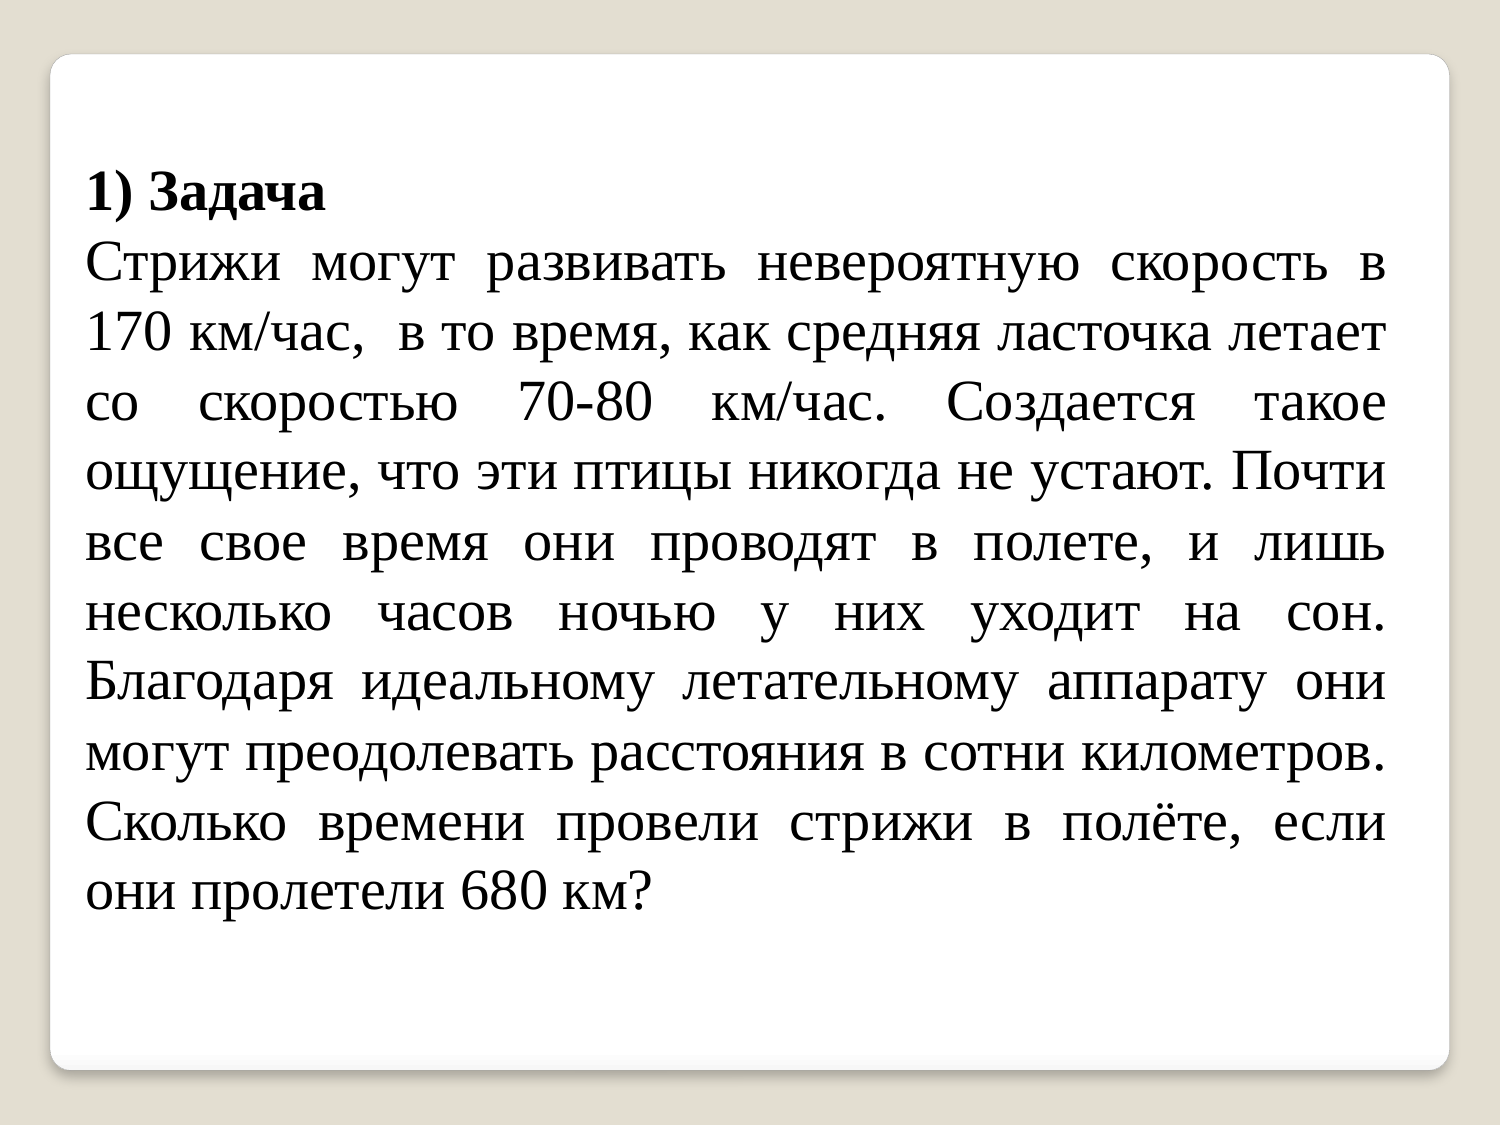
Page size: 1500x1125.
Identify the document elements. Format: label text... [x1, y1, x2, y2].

text_box 1) Задача Стрижи могут развивать невероятную скорость в 170 км/час, в то время, как средняя ласточка летает со скоростью 70-80 км/час. Создается такое ощущение, что эти птицы никогда не устают. Почти все свое время они проводят в полете, и лишь несколько часов ночью у них уходит на сон. Благодаря идеальному летательному аппарату они могут преодолевать расстояния в сотни километров. Сколько времени провели стрижи в полёте, если они пролетели 680 км? [70, 144, 1403, 929]
